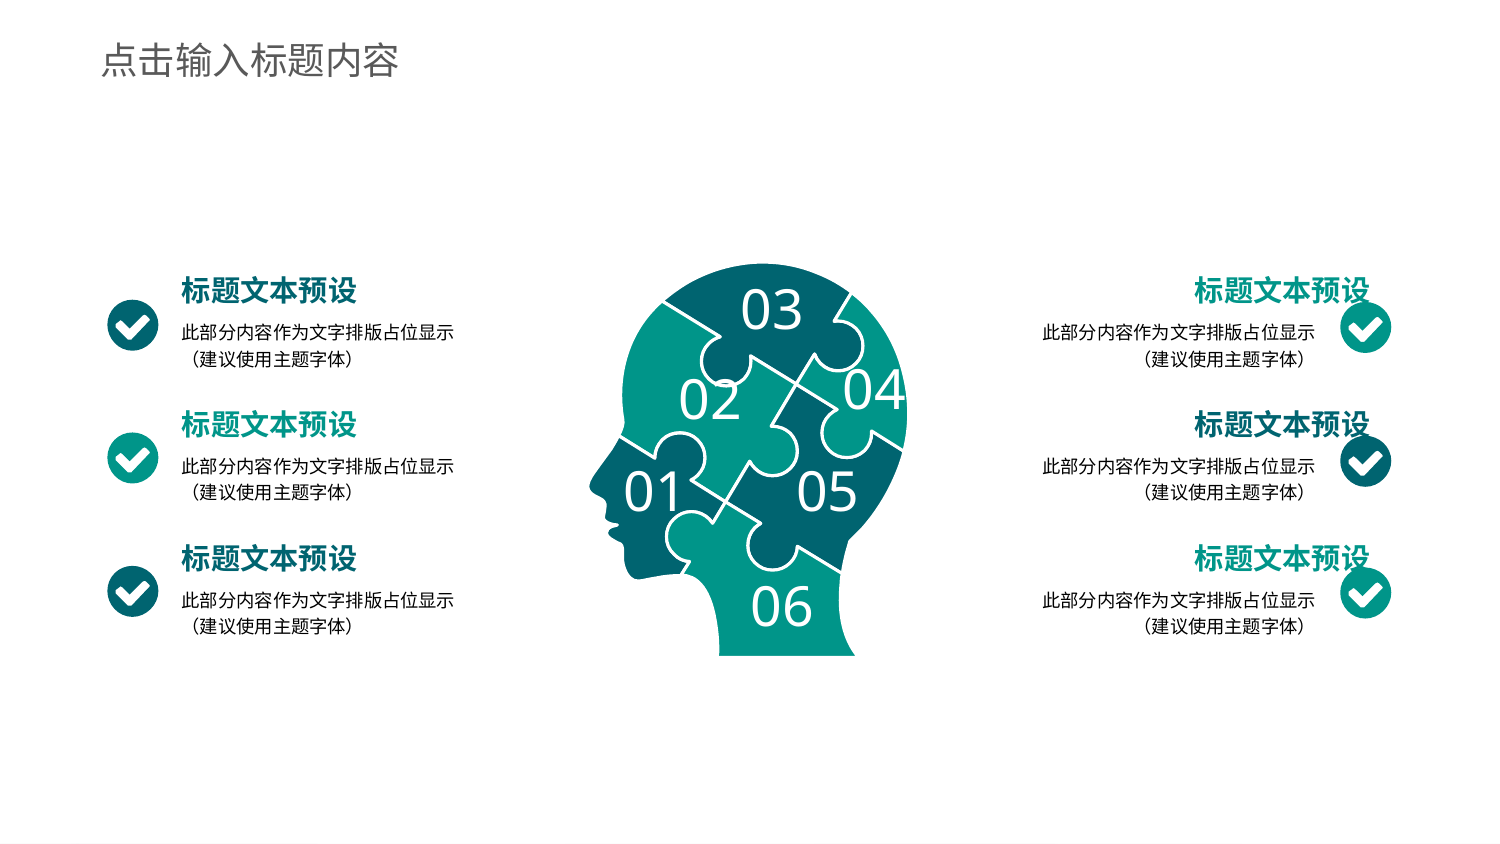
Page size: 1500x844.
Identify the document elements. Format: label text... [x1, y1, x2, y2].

text_box 点击输入标题内容 [100, 28, 450, 91]
text_box [788, 264, 804, 268]
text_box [107, 269, 1392, 646]
text_box [721, 262, 787, 268]
text_box 03 [740, 264, 788, 268]
